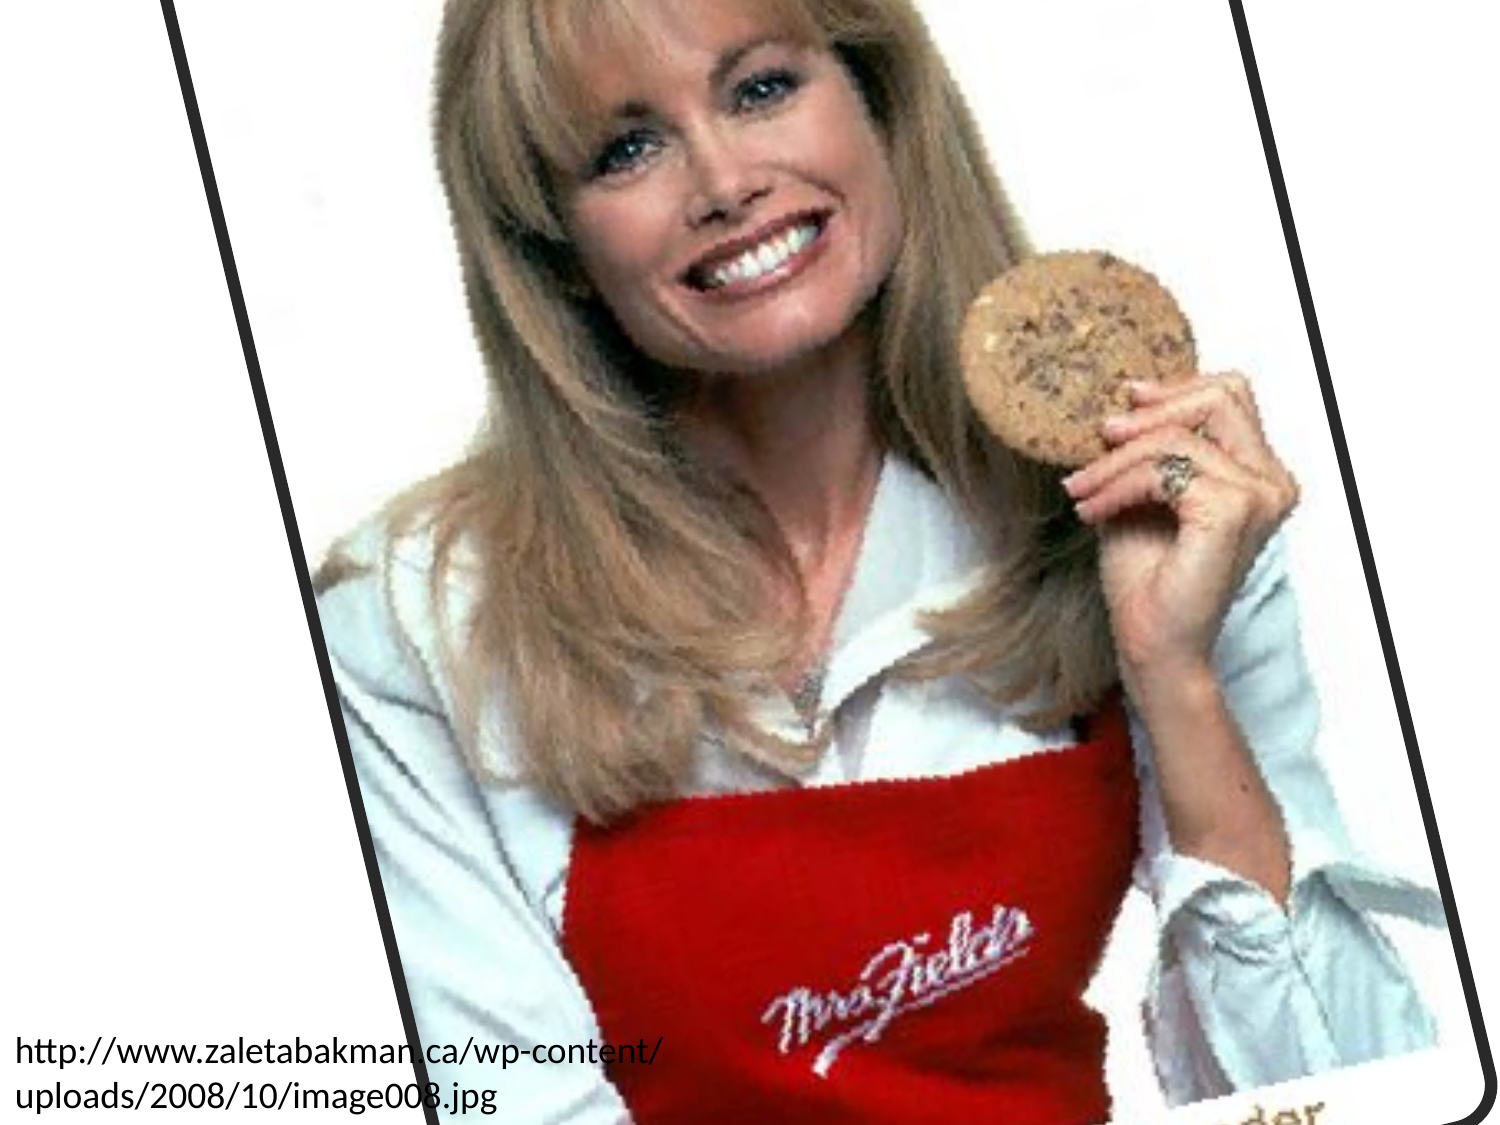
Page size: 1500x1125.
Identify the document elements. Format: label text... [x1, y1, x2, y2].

text_box http://www.zaletabakman.ca/wp-content/uploads/2008/10/image008.jpg [0, 1018, 294, 1124]
picture [174, 0, 1484, 1125]
